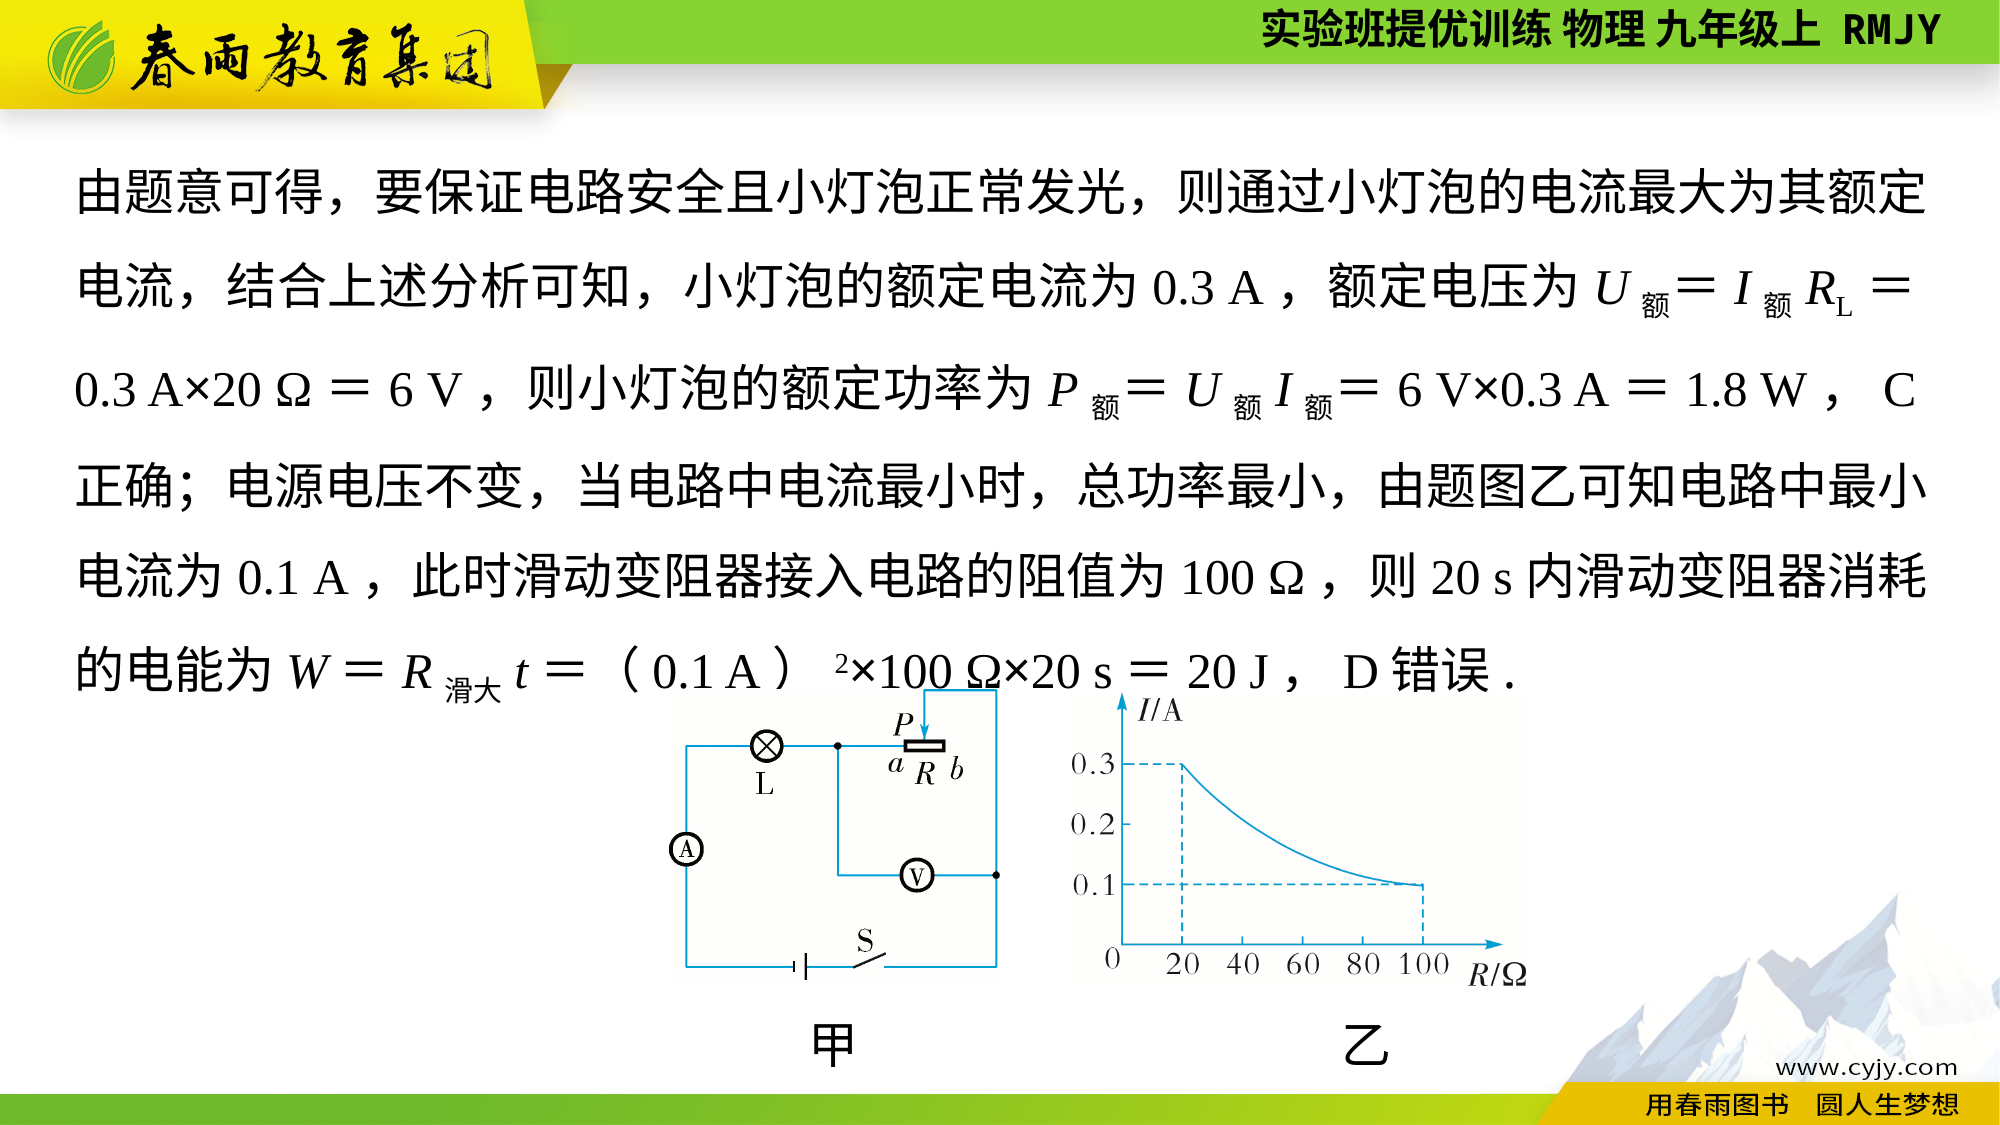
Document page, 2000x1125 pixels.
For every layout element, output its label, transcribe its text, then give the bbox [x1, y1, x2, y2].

text_box 甲 [794, 990, 874, 1082]
text_box 乙 [1326, 994, 1407, 1082]
picture [0, 0, 2000, 1125]
